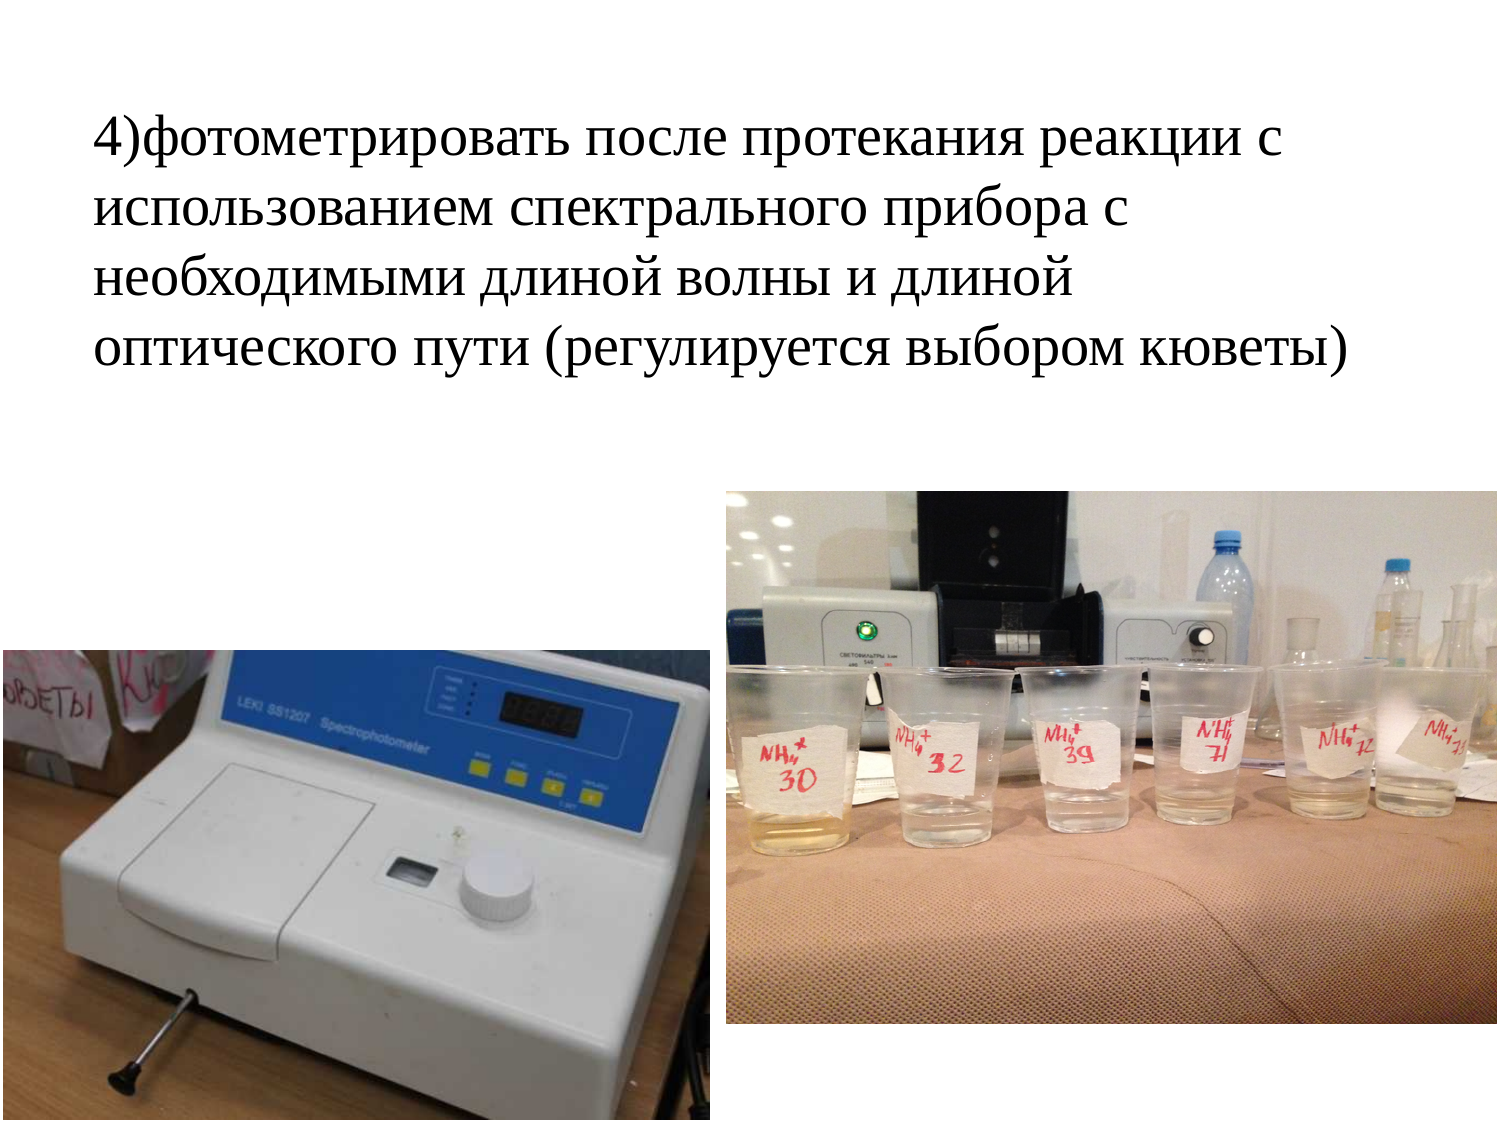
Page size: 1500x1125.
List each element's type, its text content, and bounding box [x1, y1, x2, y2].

picture [726, 491, 1498, 1024]
list 4)фотометрировать после протекания реакции с использованием спектрального прибора с необходимыми длиной волны и длиной оптического пути (регулируется выбором кюветы) [64, 90, 1403, 539]
picture [3, 650, 710, 1120]
